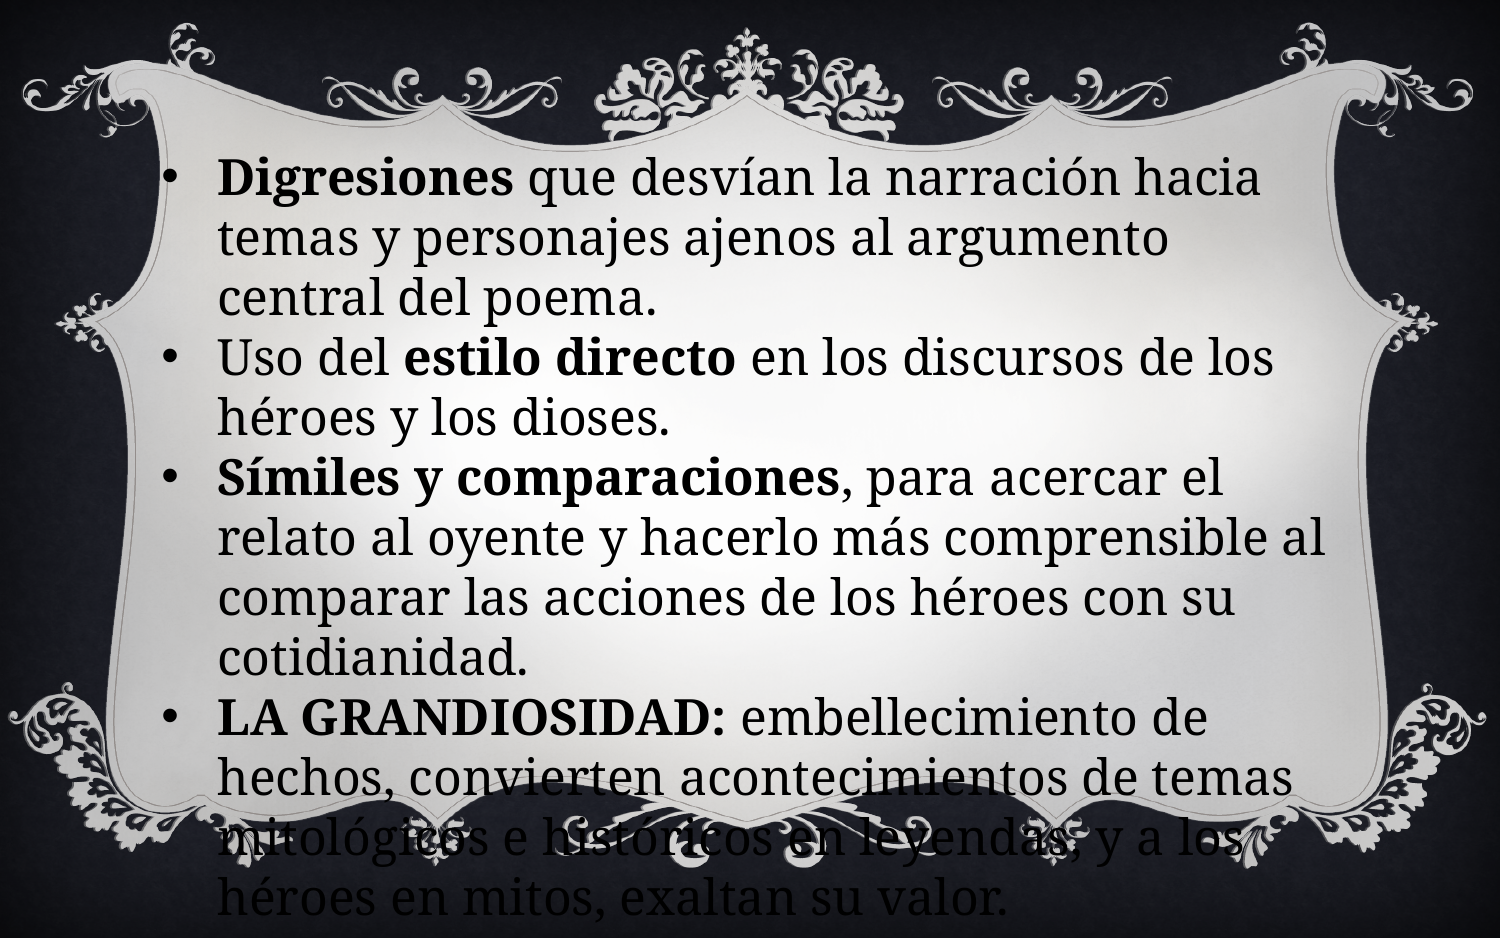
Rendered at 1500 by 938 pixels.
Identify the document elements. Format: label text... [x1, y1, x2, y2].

picture [0, 0, 1500, 938]
text_box Digresiones que desvían la narración hacia temas y personajes ajenos al argumento central del poema. Uso del estilo directo en los discursos de los héroes y los dioses. Símiles y comparaciones, para acercar el relato al oyente y hacerlo más comprensible al comparar las acciones de los héroes con su cotidianidad. LA GRANDIOSIDAD: embellecimiento de hechos, convierten acontecimientos de temas mitológicos e históricos en leyendas, y a los héroes en mitos, exaltan su valor. [146, 137, 1352, 933]
